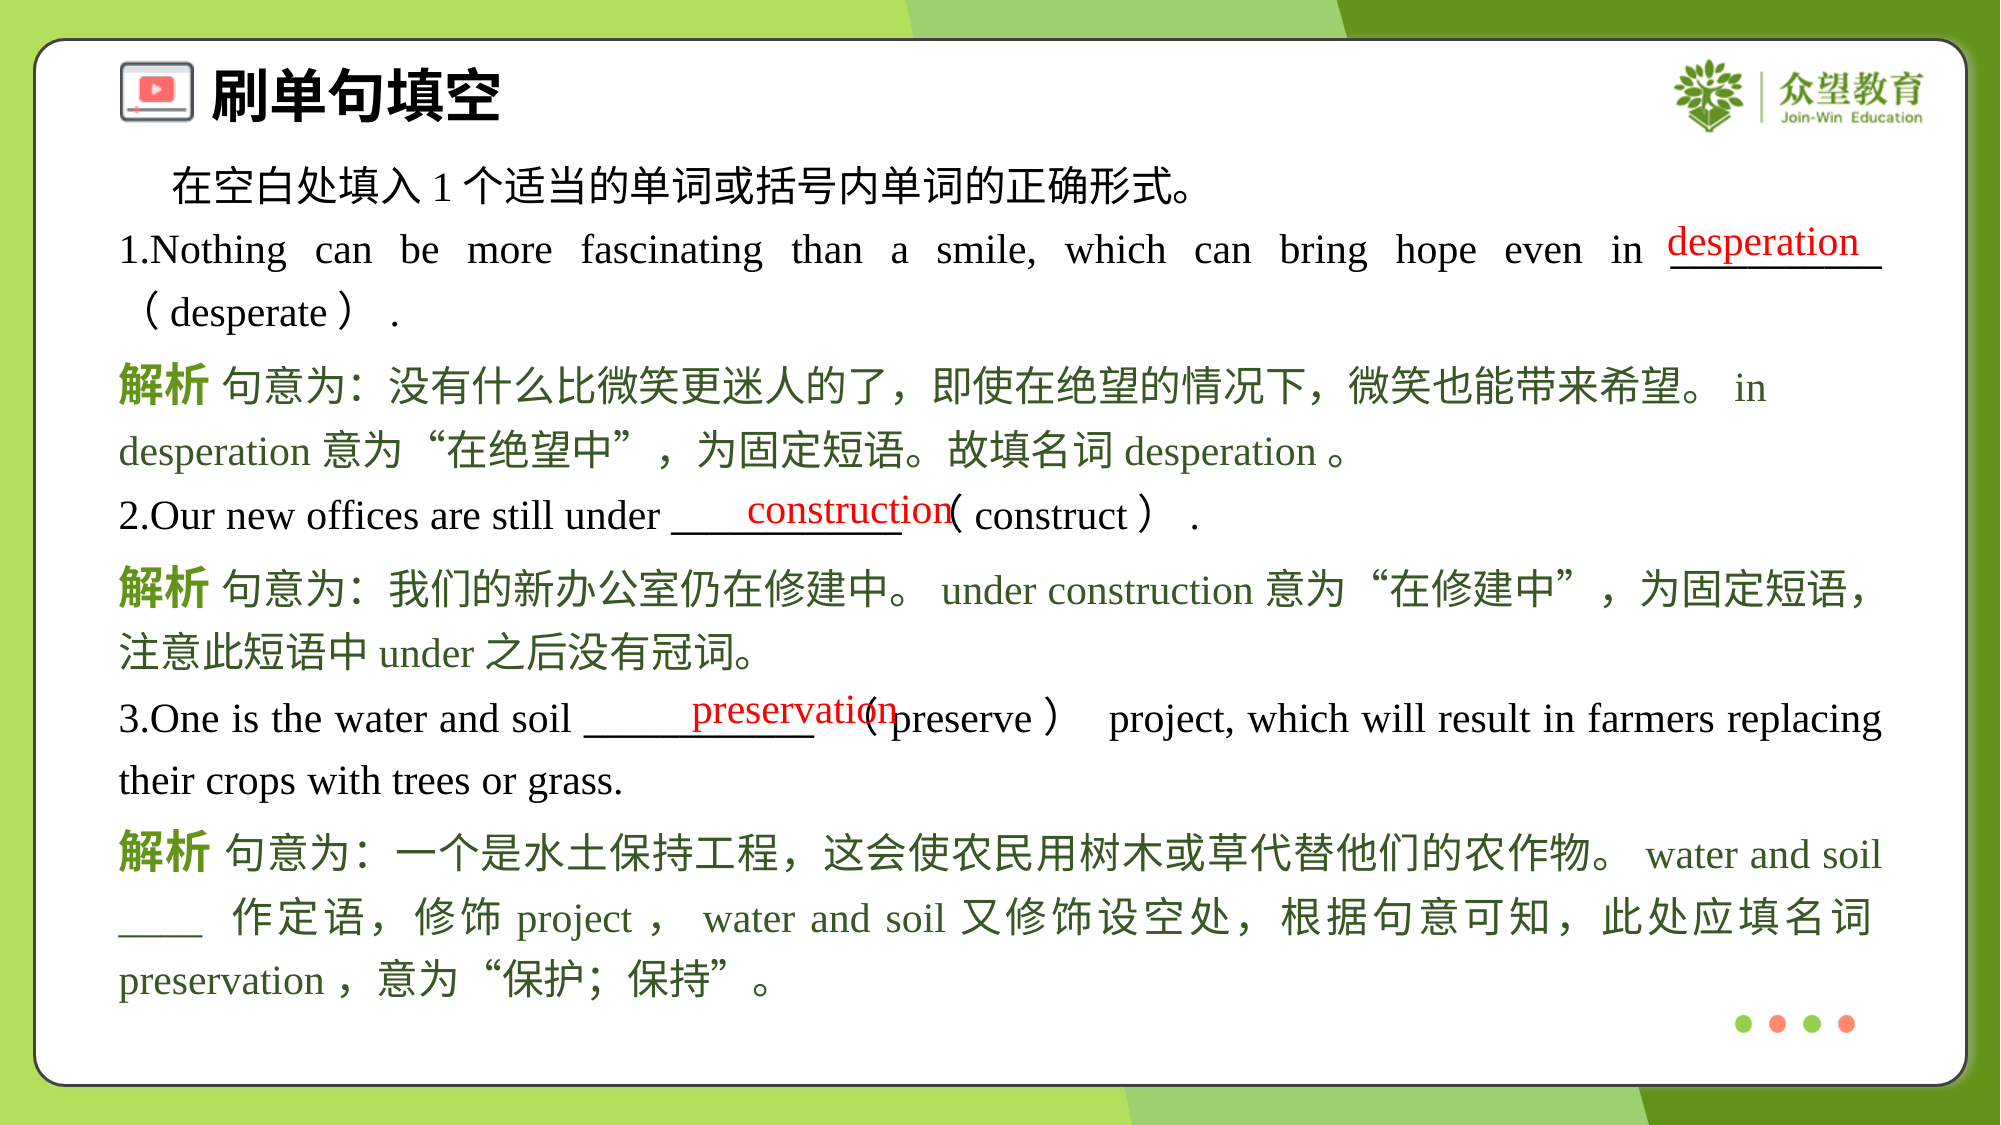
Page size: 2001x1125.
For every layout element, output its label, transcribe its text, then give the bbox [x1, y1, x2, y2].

picture [0, 0, 2000, 1125]
text_box desperation [1662, 201, 1864, 259]
text_box 解析 句意为：一个是水土保持工程，这会使农民用树木或草代替他们的农作物。water and soil ____ 作定语，修饰project，water and soil又修饰设空处，根据句意可知，此处应填名词preservation，意为“保护；保持”。 [118, 809, 1883, 999]
text_box 2.Our new offices are still under ____________ （construct）. [118, 475, 1883, 533]
text_box preservation [687, 669, 903, 728]
text_box 在空白处填入1个适当的单词或括号内单词的正确形式。 1.Nothing can be more fascinating than a smile, which can bring hope even in ___________ （desperate）. [118, 146, 1883, 330]
text_box 解析 句意为：我们的新办公室仍在修建中。under construction意为“在修建中”，为固定短语，注意此短语中under之后没有冠词。 [118, 544, 1883, 672]
text_box construction [742, 469, 958, 527]
text_box 解析 句意为：没有什么比微笑更迷人的了，即使在绝望的情况下，微笑也能带来希望。in desperation意为“在绝望中”，为固定短语。故填名词desperation。 [118, 342, 1883, 469]
text_box 3.One is the water and soil ____________ （preserve） project, which will result in farmers replacing their crops with trees or grass. [118, 677, 1883, 798]
